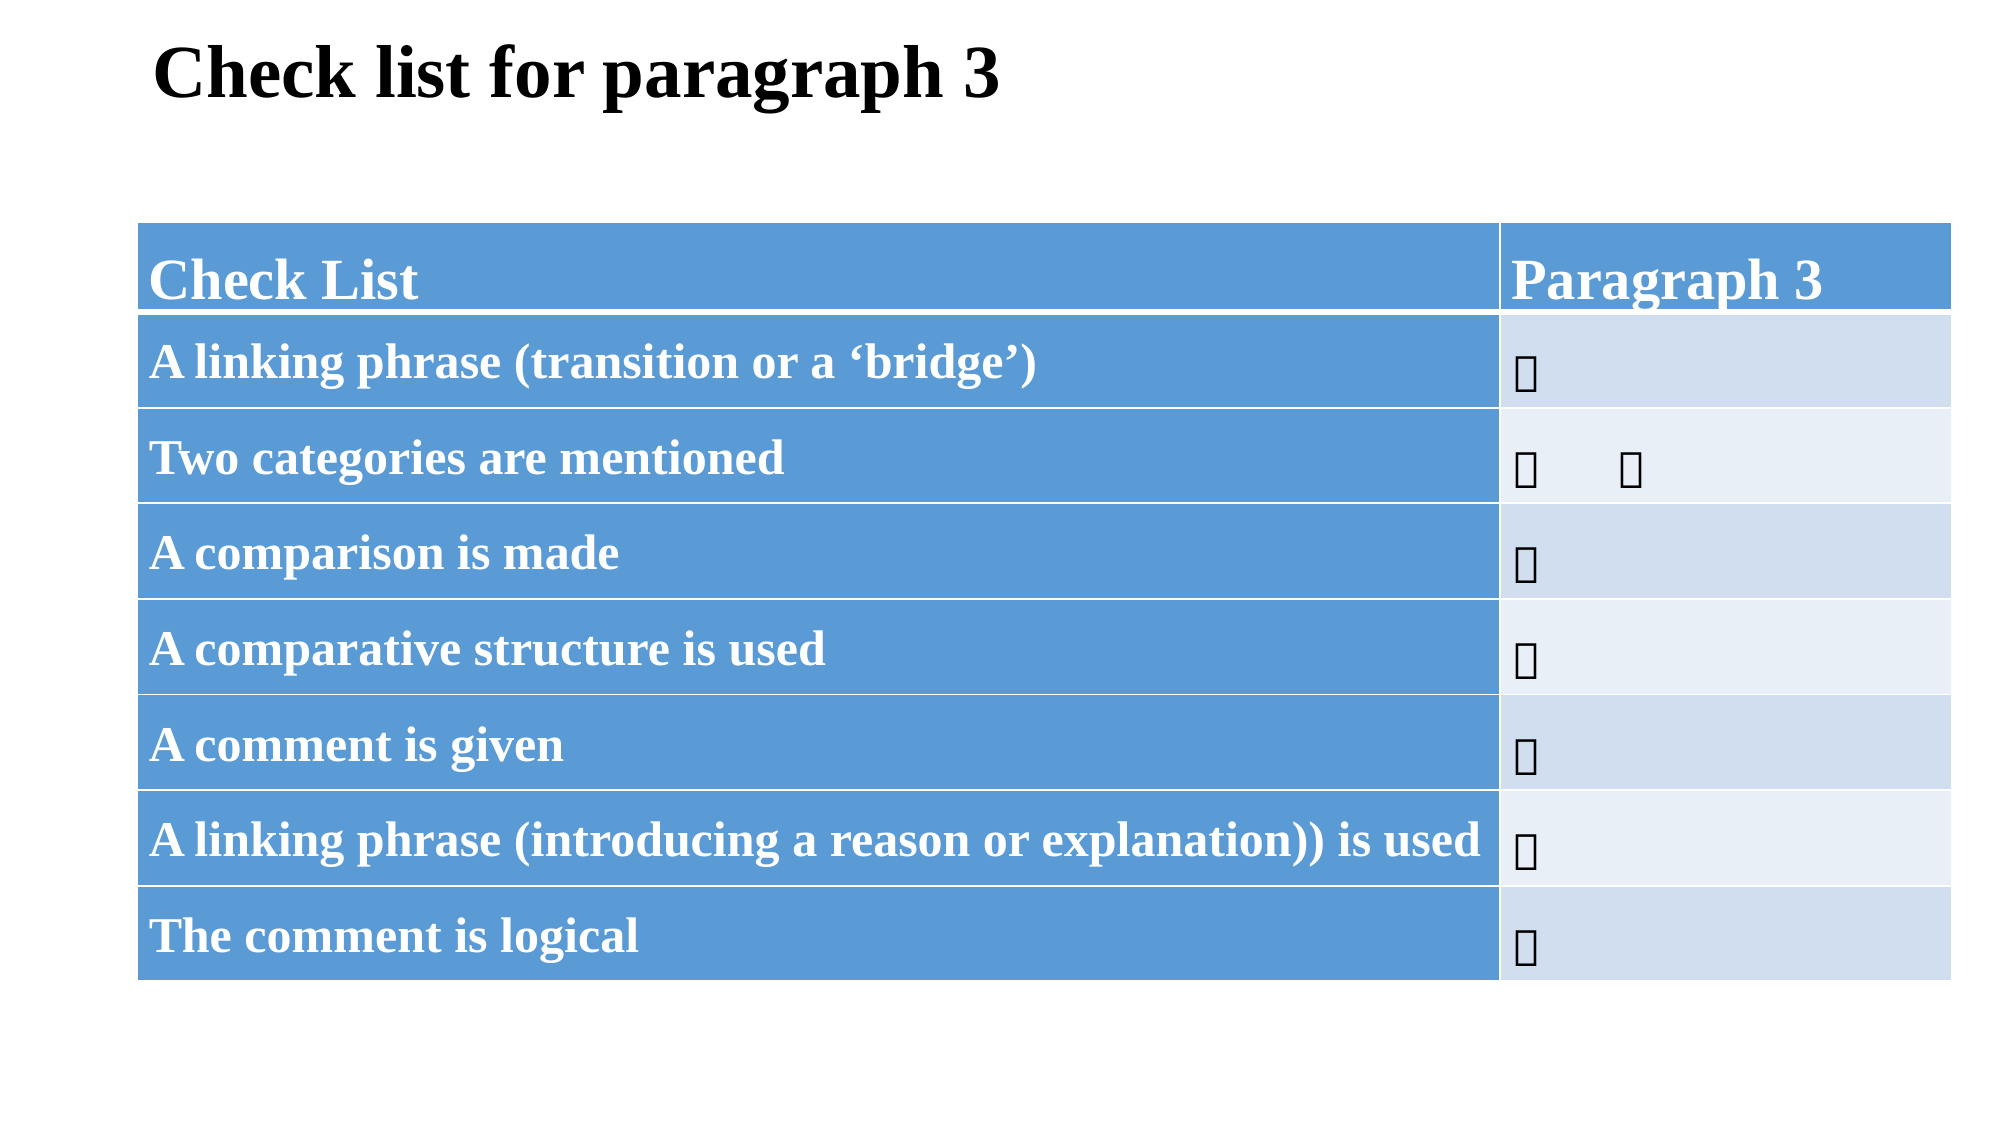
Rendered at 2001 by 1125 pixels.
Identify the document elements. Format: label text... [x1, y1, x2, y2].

table_header Paragraph 3 [1501, 223, 1951, 309]
table_cell  [1501, 695, 1951, 789]
table_cell  [1501, 315, 1951, 407]
table_header Check List [138, 223, 1499, 309]
table_cell A comparative structure is used [138, 600, 1499, 694]
table_cell A linking phrase (transition or a ‘bridge’) [138, 315, 1499, 407]
table_cell The comment is logical [138, 887, 1499, 980]
table_cell Two categories are mentioned [138, 409, 1499, 502]
table_cell  [1501, 600, 1951, 694]
table_cell A comment is given [138, 695, 1499, 789]
table_cell  [1501, 791, 1951, 885]
table_cell A linking phrase (introducing a reason or explanation)) is used [138, 791, 1499, 885]
table_cell  [1501, 887, 1951, 980]
title Check list for paragraph 3 [137, 19, 1863, 127]
table_cell A comparison is made [138, 504, 1499, 598]
table_cell   [1501, 409, 1951, 502]
table_cell  [1501, 504, 1951, 598]
